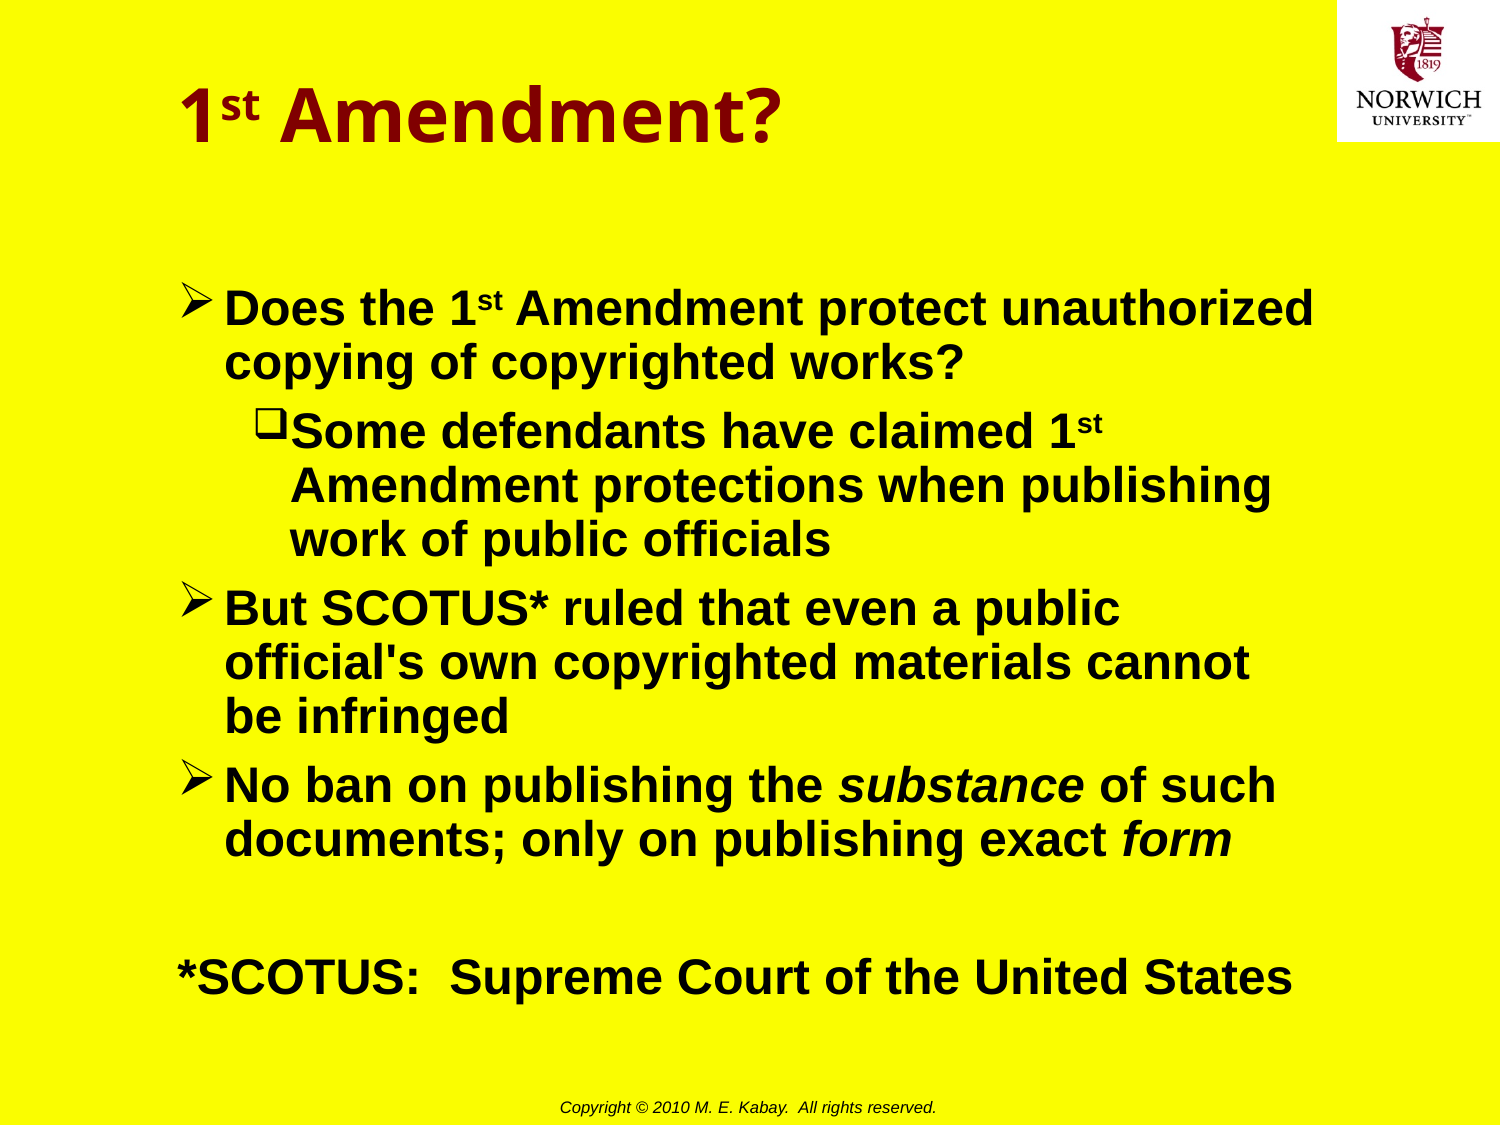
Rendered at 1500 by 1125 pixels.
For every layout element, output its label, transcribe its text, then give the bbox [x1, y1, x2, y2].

list Does the 1st Amendment protect unauthorized copying of copyrighted works? Some defendants have claimed 1st Amendment protections when publishing work of public officials But SCOTUS* ruled that even a public official's own copyrighted materials cannot be infringed No ban on publishing the substance of such documents; only on publishing exact form *SCOTUS: Supreme Court of the United States [161, 274, 1339, 1039]
title 1st Amendment? [161, 24, 1339, 213]
picture [1337, 0, 1500, 142]
